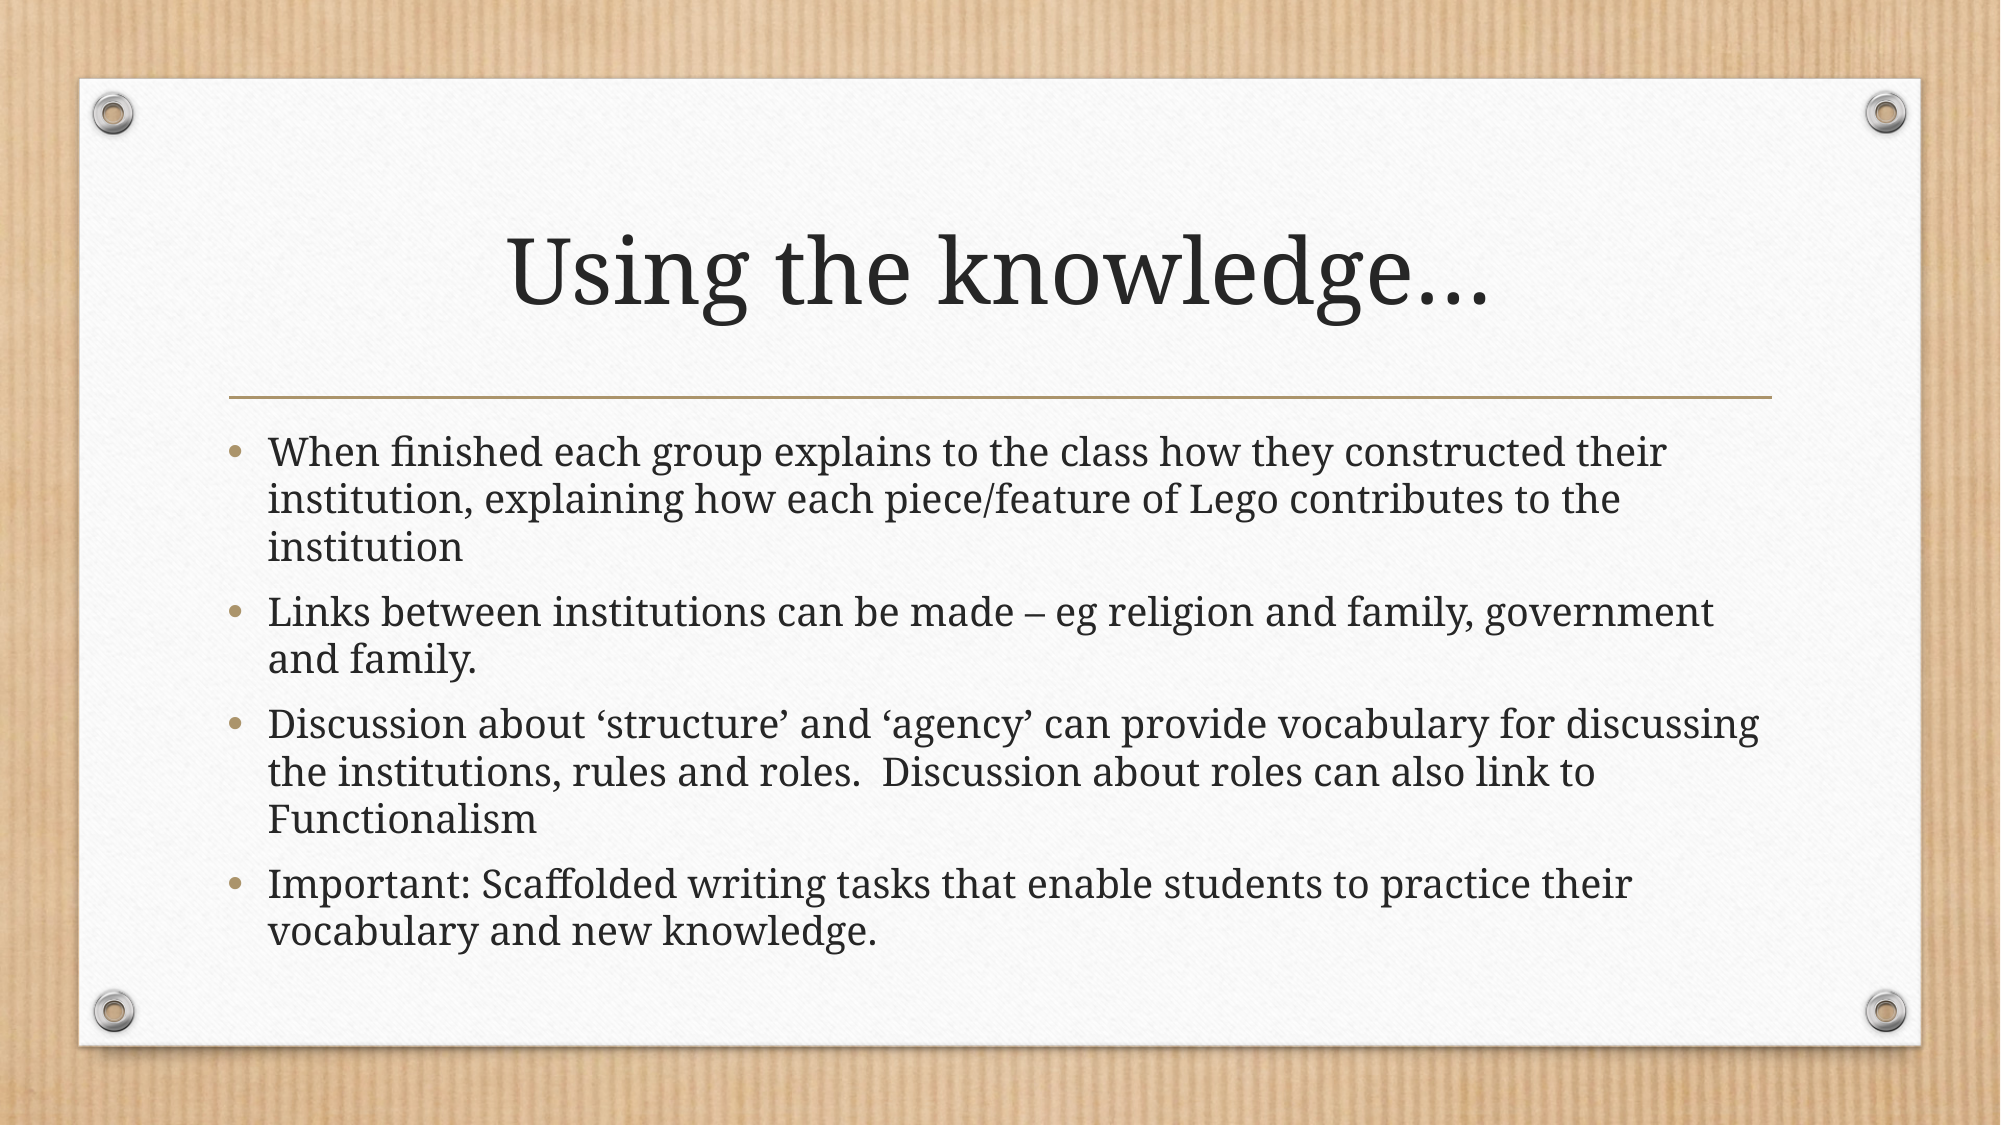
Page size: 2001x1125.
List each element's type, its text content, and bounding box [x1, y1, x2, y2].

list When finished each group explains to the class how they constructed their institution, explaining how each piece/feature of Lego contributes to the institution Links between institutions can be made – eg religion and family, government and family. Discussion about ‘structure’ and ‘agency’ can provide vocabulary for discussing the institutions, rules and roles. Discussion about roles can also link to Functionalism Important: Scaffolded writing tasks that enable students to practice their vocabulary and new knowledge. [212, 419, 1788, 964]
picture [0, 0, 2001, 1125]
title Using the knowledge… [212, 161, 1788, 375]
